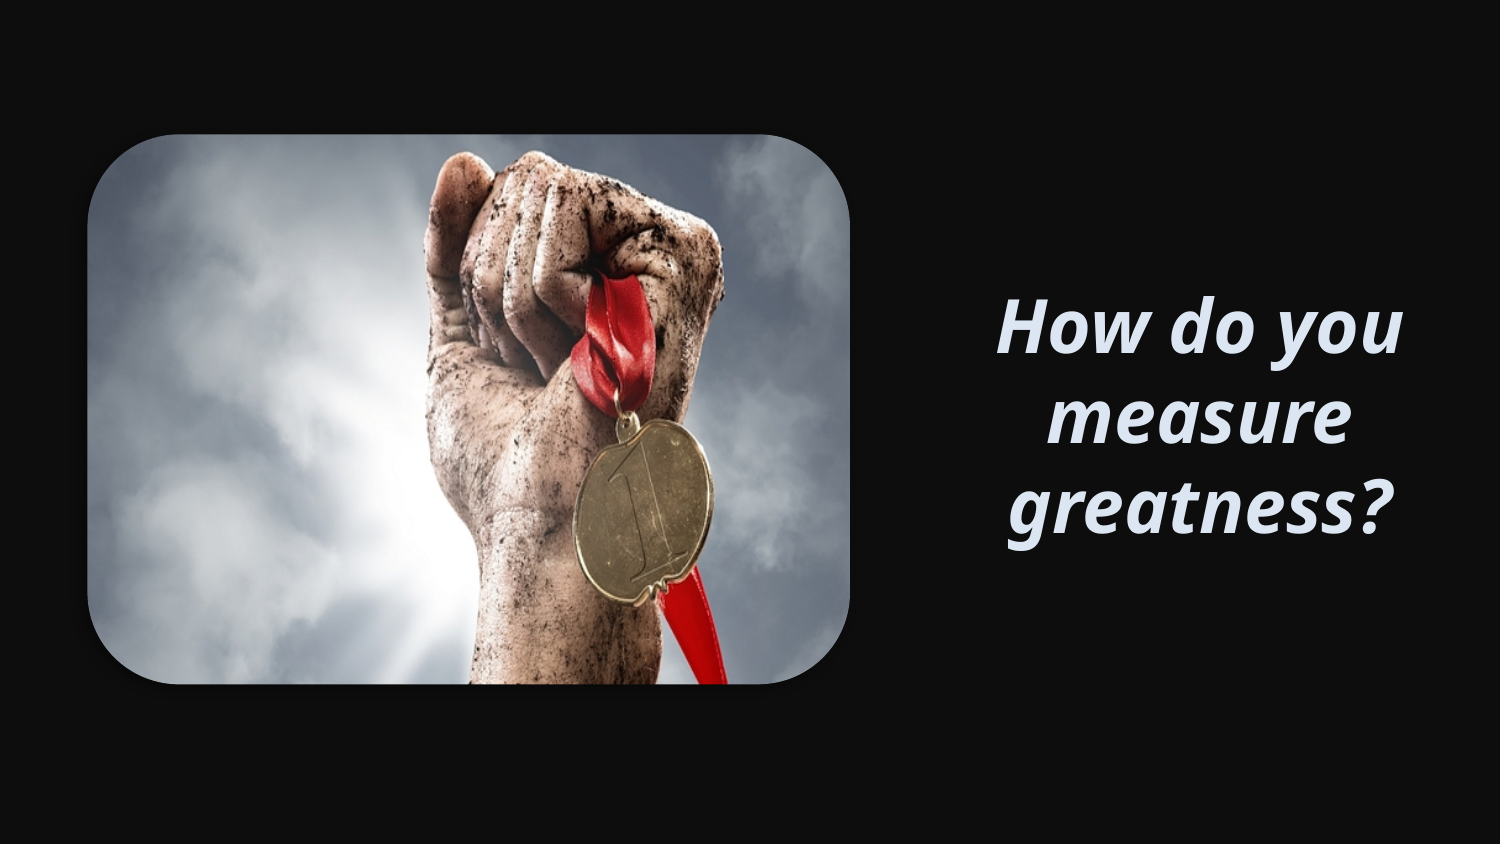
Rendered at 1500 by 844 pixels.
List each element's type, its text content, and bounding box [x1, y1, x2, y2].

text_box How do you measure greatness? [962, 271, 1438, 557]
picture [87, 134, 851, 685]
